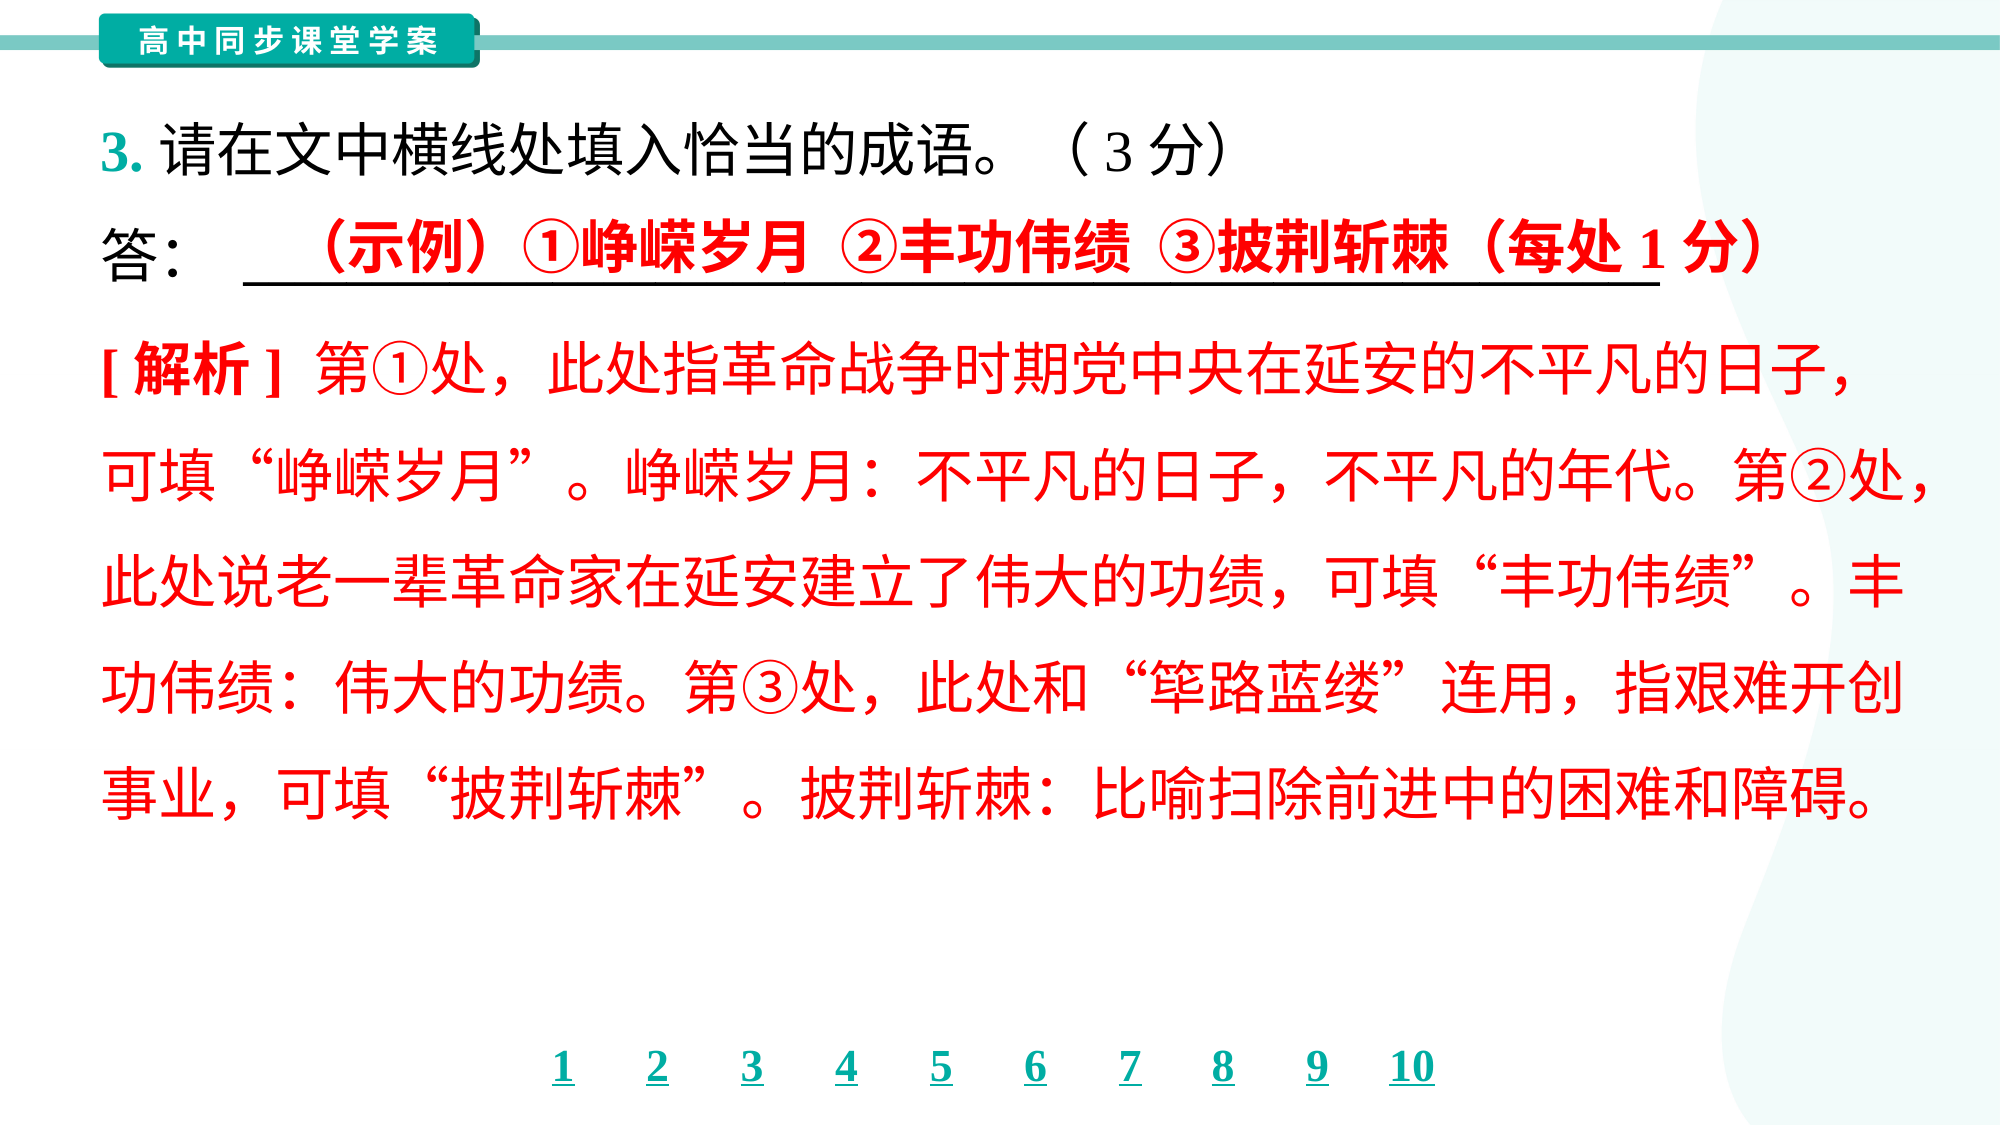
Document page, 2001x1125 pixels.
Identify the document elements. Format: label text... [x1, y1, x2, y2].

picture [0, 0, 2000, 1125]
text_box 3.请在文中横线处填入恰当的成语。（3分） 答： _______________________________________________________ [100, 76, 1899, 290]
text_box （示例）①峥嵘岁月 ②丰功伟绩 ③披荆斩棘（每处1分） [245, 178, 1842, 281]
text_box [解析] 第①处，此处指革命战争时期党中央在延安的不平凡的日子， 可填“峥嵘岁月”。峥嵘岁月：不平凡的日子，不平凡的年代。第②处， 此处说老一辈革命家在延安建立了伟大的功绩，可填“丰功伟绩”。丰 功伟绩：伟大的功绩。第③处，此处和“筚路蓝缕”连用，指艰难开创 事业，可填“披荆斩棘”。披荆斩棘：比喻扫除前进中的困难和障碍。 [100, 296, 1899, 828]
